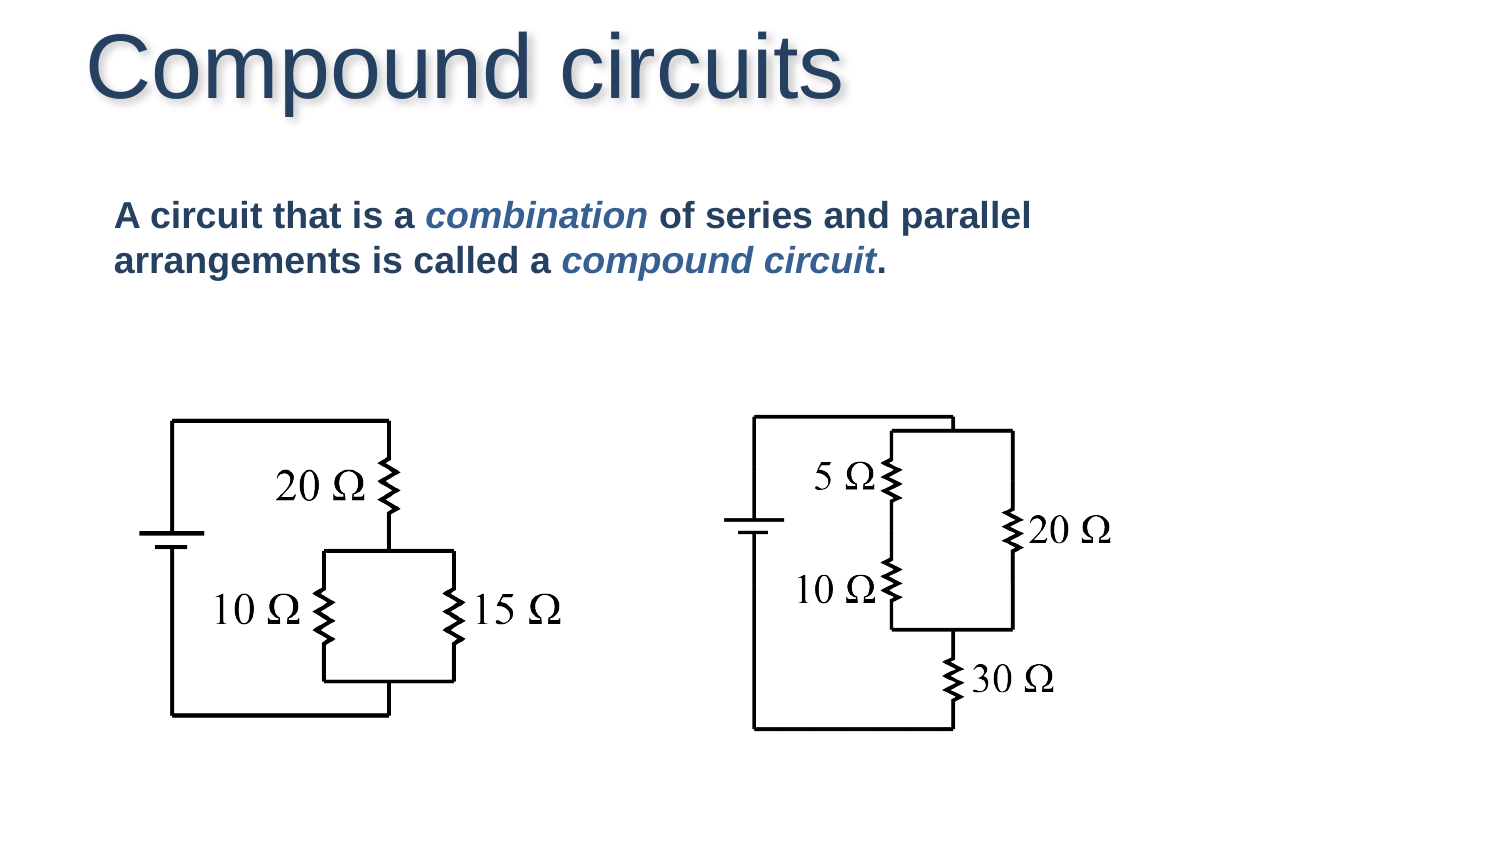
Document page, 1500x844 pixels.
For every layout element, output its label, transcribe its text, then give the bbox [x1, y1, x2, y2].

text_box A circuit that is a combination of series and parallel arrangements is called a compound circuit. [99, 183, 1159, 379]
text_box Compound circuits [70, 0, 1062, 206]
picture [712, 403, 1126, 734]
picture [102, 410, 575, 726]
